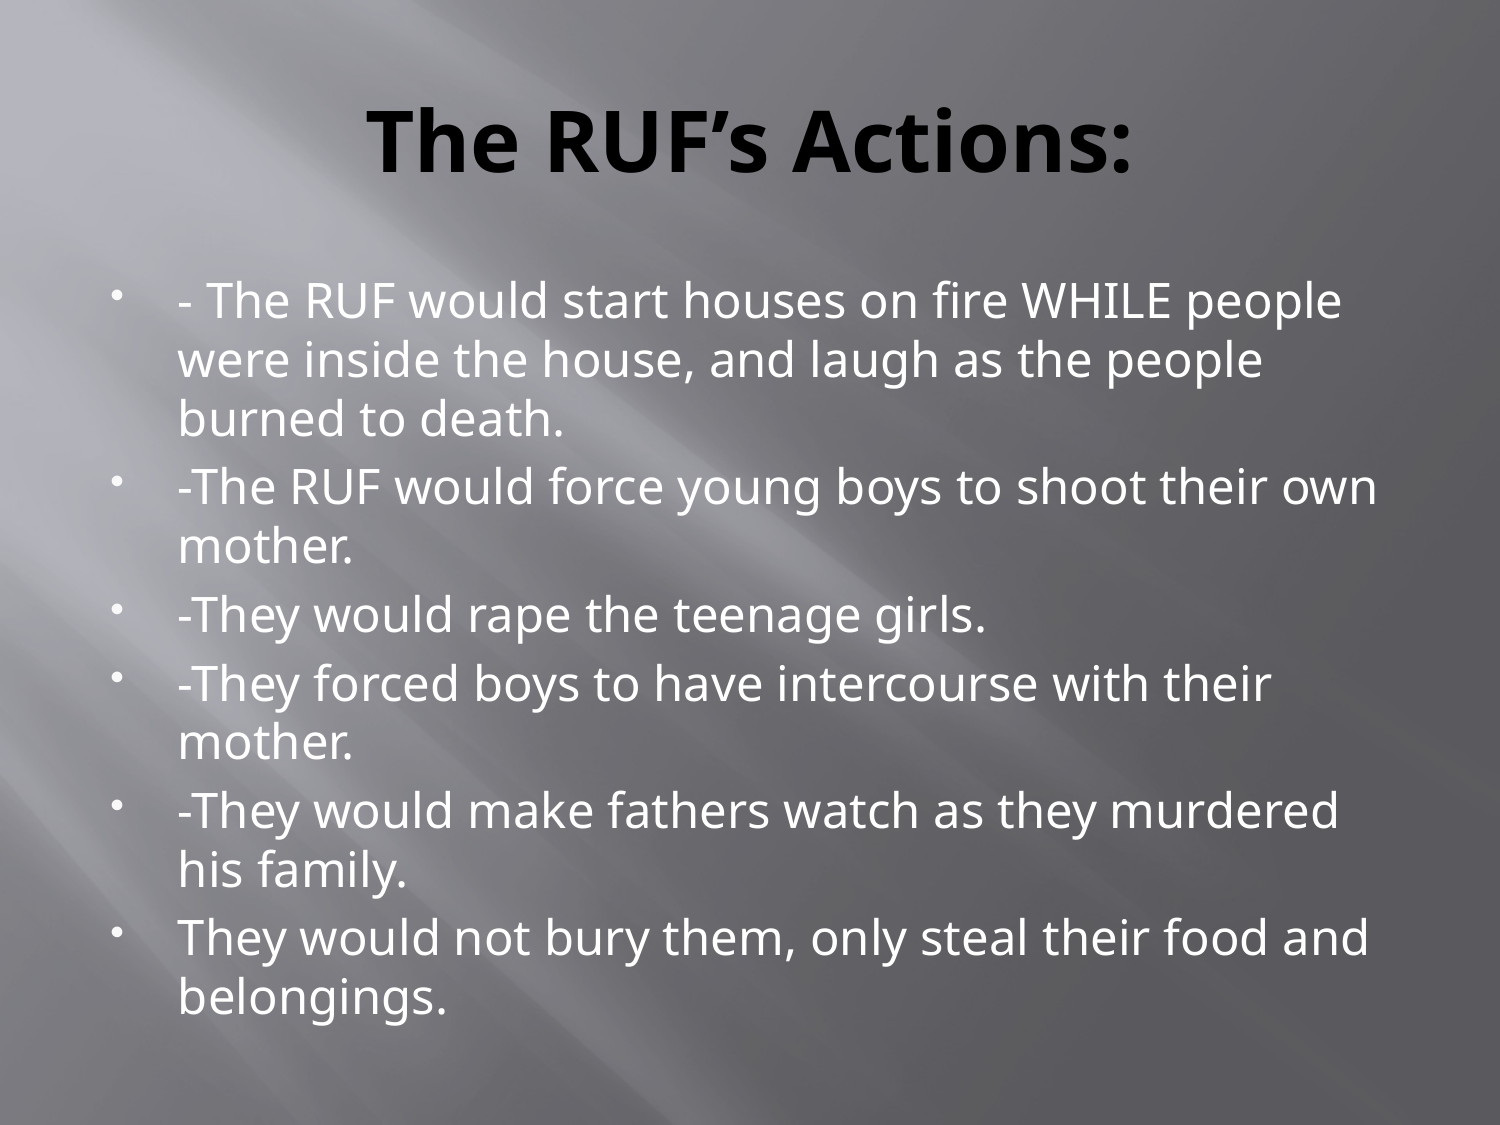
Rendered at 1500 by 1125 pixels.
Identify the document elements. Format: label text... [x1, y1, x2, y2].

title The RUF’s Actions: [75, 45, 1425, 233]
list - The RUF would start houses on fire WHILE people were inside the house, and laugh as the people burned to death. -The RUF would force young boys to shoot their own mother. -They would rape the teenage girls. -They forced boys to have intercourse with their mother. -They would make fathers watch as they murdered his family. They would not bury them, only steal their food and belongings. [75, 262, 1425, 1035]
